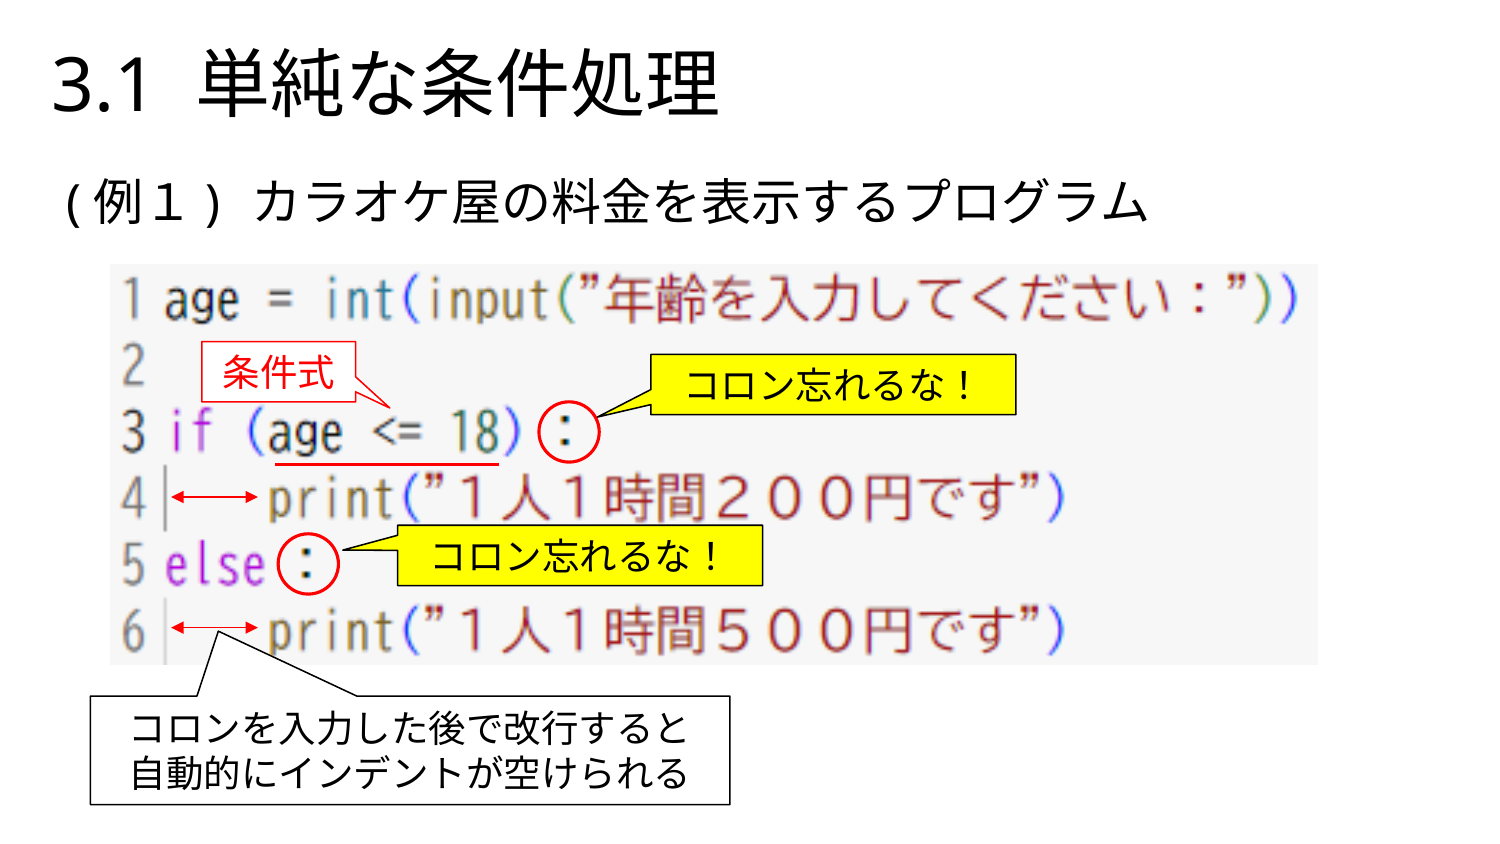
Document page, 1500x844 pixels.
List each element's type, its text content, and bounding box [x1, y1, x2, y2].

text_box カラオケ屋の料金を表示するプログラム [236, 155, 1186, 246]
text_box (例１) [51, 155, 236, 246]
title 3.1 単純な条件処理 [36, 21, 1481, 131]
picture [110, 264, 1318, 665]
text_box コロンを入力した後で改行すると 自動的にインデントが空けられる [90, 673, 730, 805]
